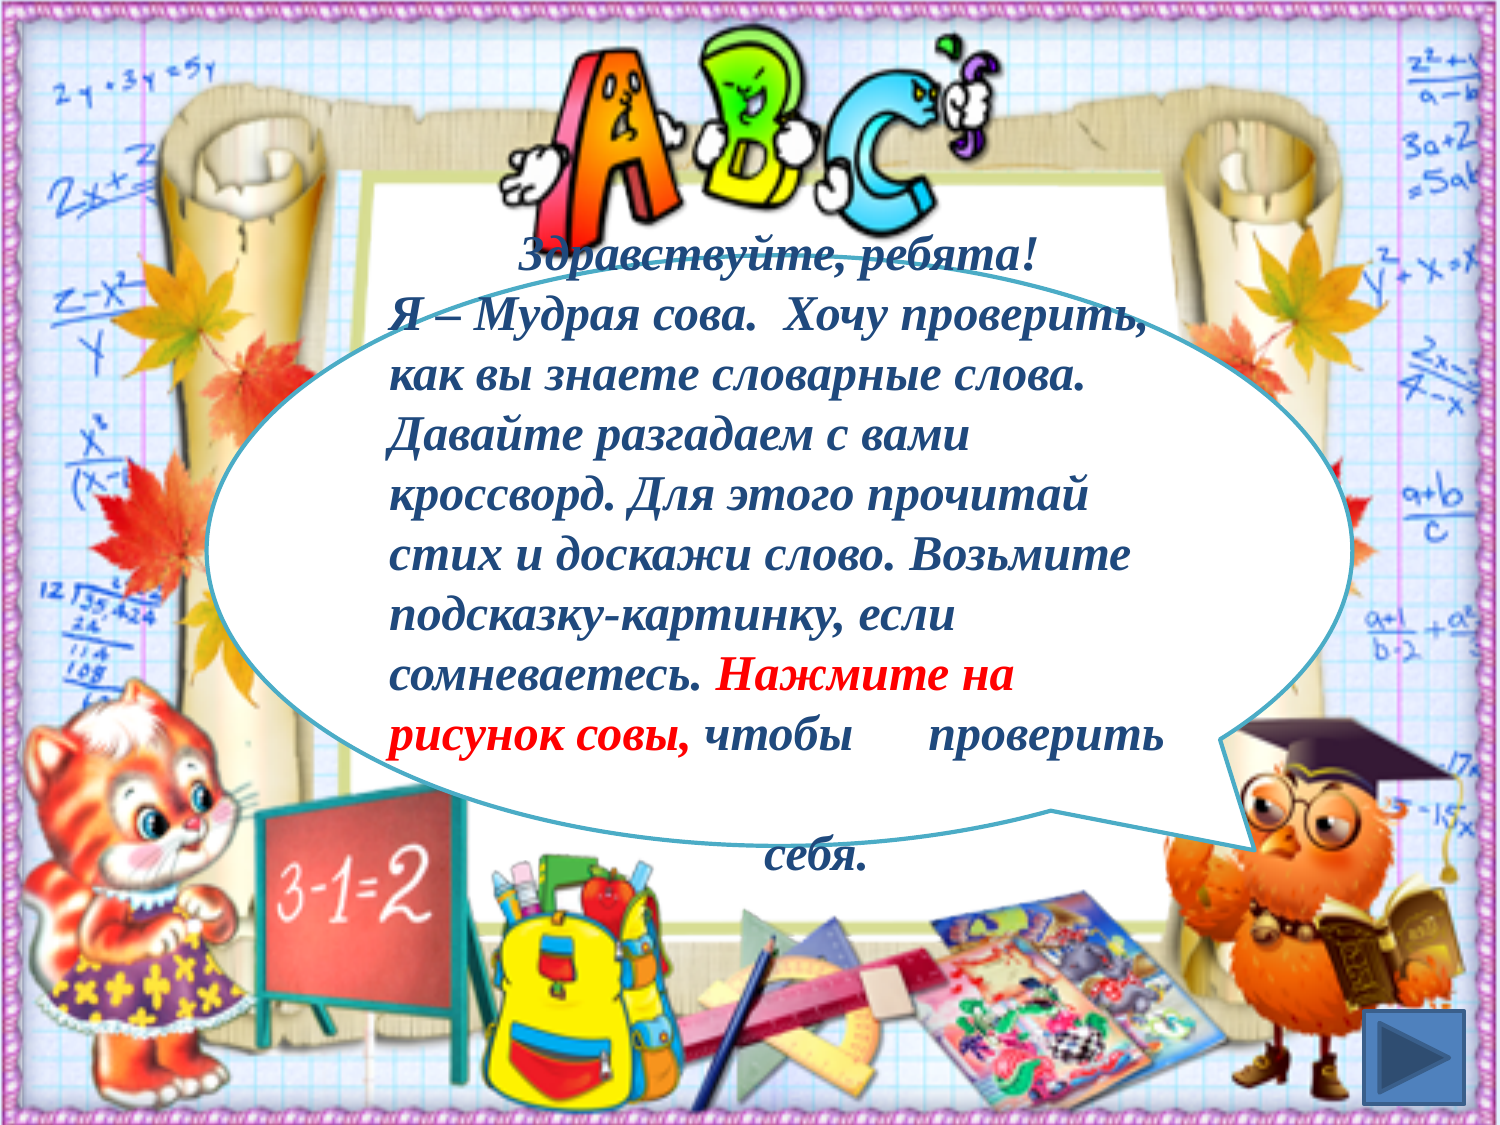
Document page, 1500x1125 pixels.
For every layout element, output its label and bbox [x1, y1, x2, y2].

list [0, 0, 1500, 1125]
